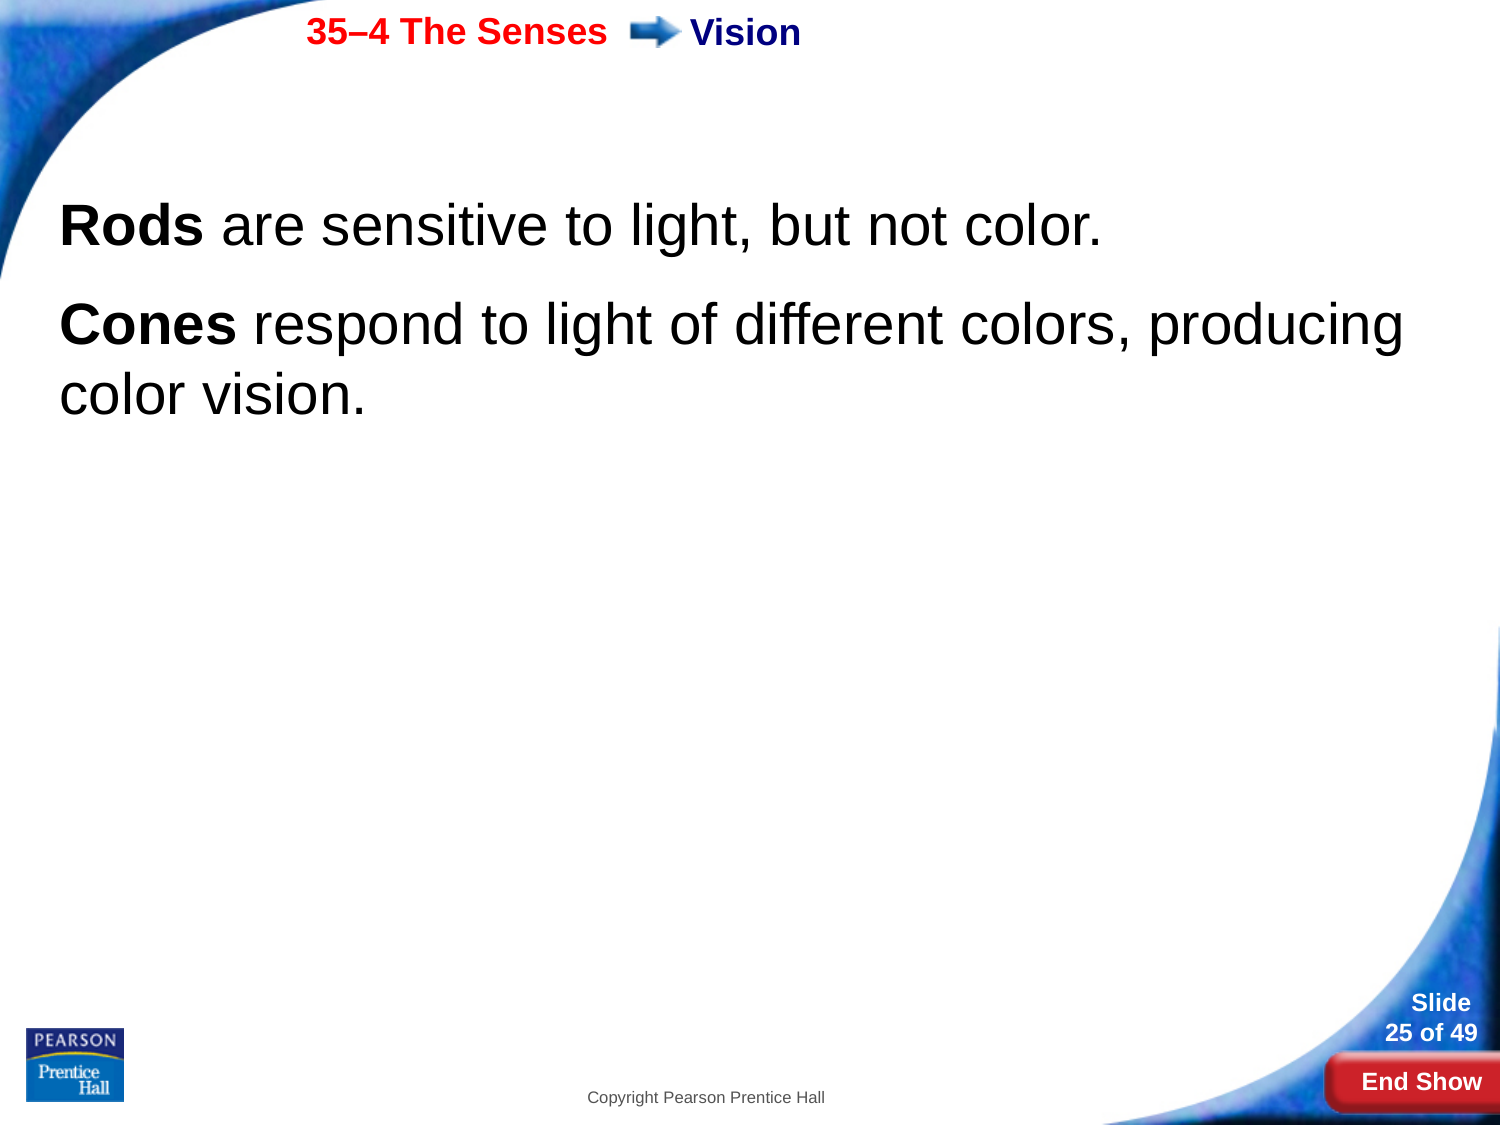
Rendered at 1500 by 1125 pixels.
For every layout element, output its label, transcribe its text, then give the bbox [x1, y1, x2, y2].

title Vision [674, 0, 1344, 76]
list Rods are sensitive to light, but not color. Cones respond to light of different colors, producing color vision. [44, 179, 1463, 976]
picture [0, 0, 1500, 1125]
footer Copyright Pearson Prentice Hall [468, 1078, 945, 1105]
